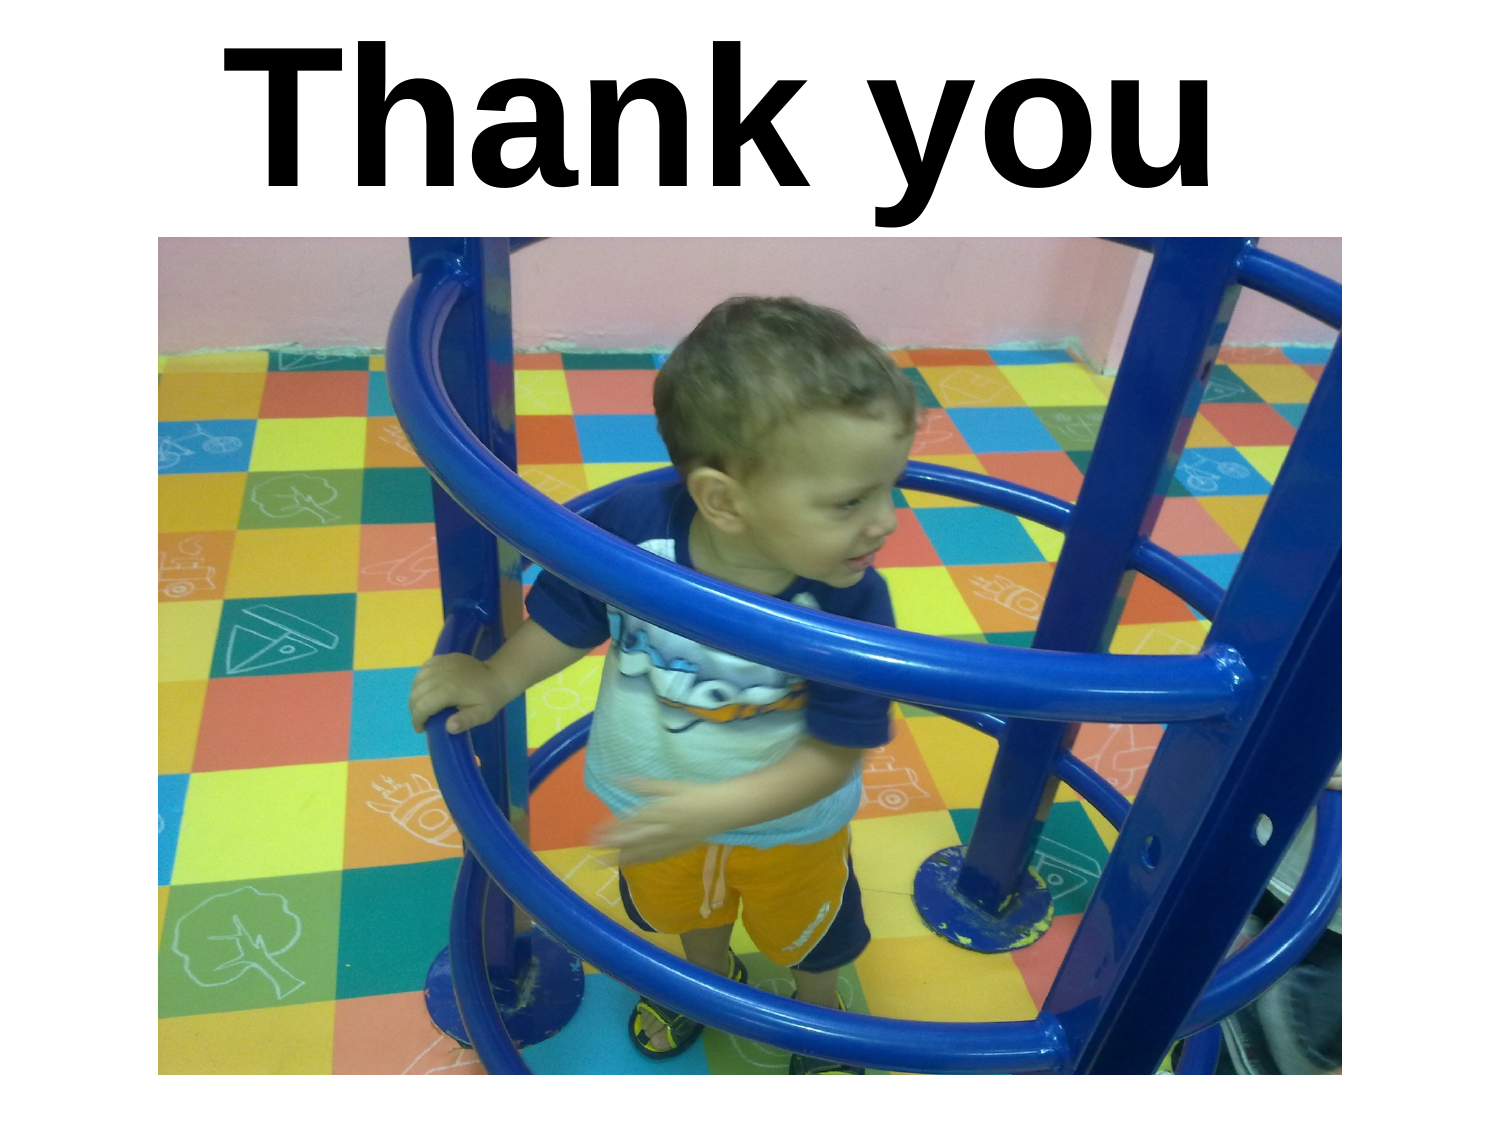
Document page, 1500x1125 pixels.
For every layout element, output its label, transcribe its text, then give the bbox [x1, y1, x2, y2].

title Thank you [0, 12, 1500, 201]
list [158, 237, 1342, 1076]
